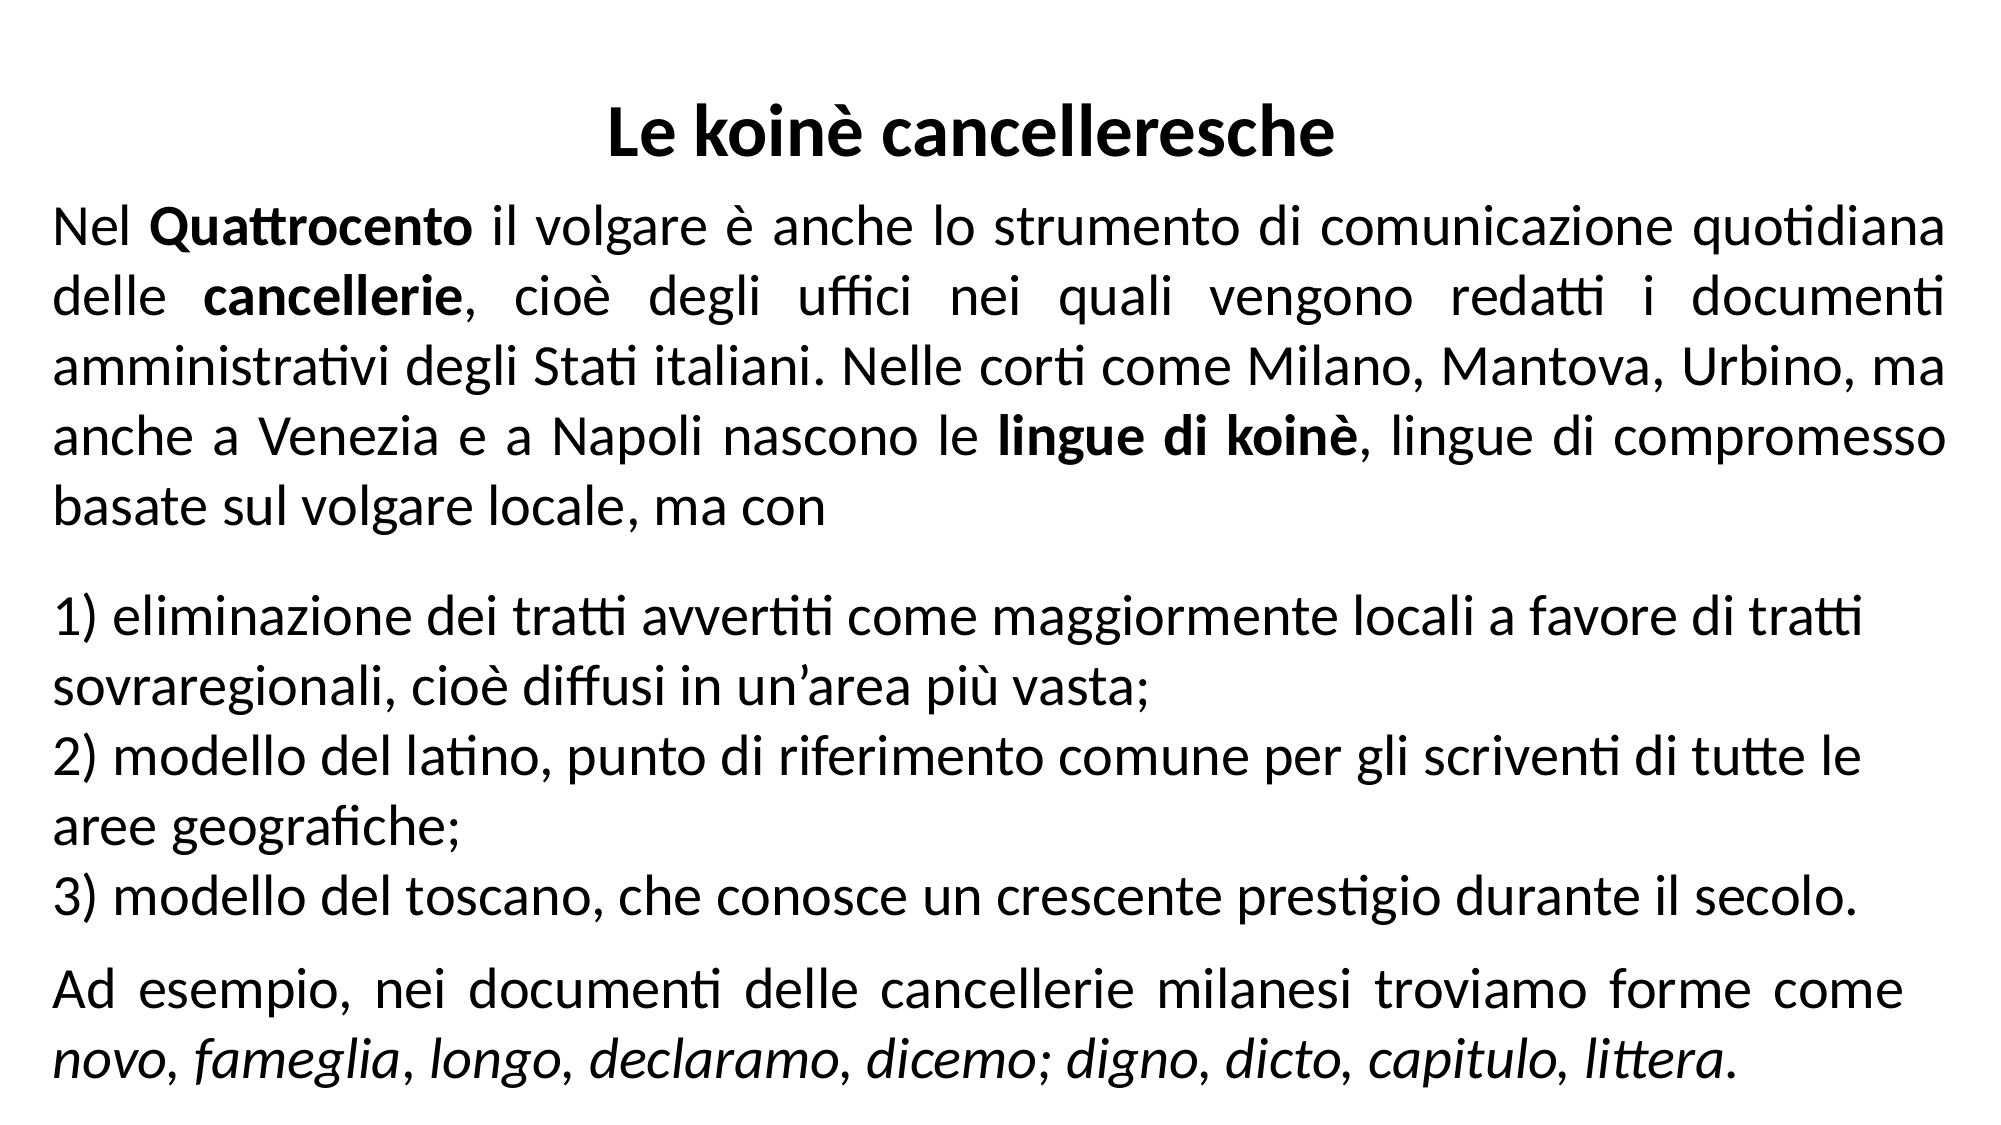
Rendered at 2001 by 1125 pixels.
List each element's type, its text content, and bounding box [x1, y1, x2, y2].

text_box Ad esempio, nei documenti delle cancellerie milanesi troviamo forme come novo, fameglia, longo, declaramo, dicemo; digno, dicto, capitulo, littera. [37, 942, 1920, 1098]
text_box Le koinè cancelleresche [233, 74, 1711, 179]
text_box Nel Quattrocento il volgare è anche lo strumento di comunicazione quotidiana delle cancellerie, cioè degli uffici nei quali vengono redatti i documenti amministrativi degli Stati italiani. Nelle corti come Milano, Mantova, Urbino, ma anche a Venezia e a Napoli nascono le lingue di koinè, lingue di compromesso basate sul volgare locale, ma con 1) eliminazione dei tratti avvertiti come maggiormente locali a favore di tratti sovraregionali, cioè diffusi in un’area più vasta; 2) modello del latino, punto di riferimento comune per gli scriventi di tutte le aree geografiche; 3) modello del toscano, che conosce un crescente prestigio durante il secolo. [37, 180, 1963, 935]
